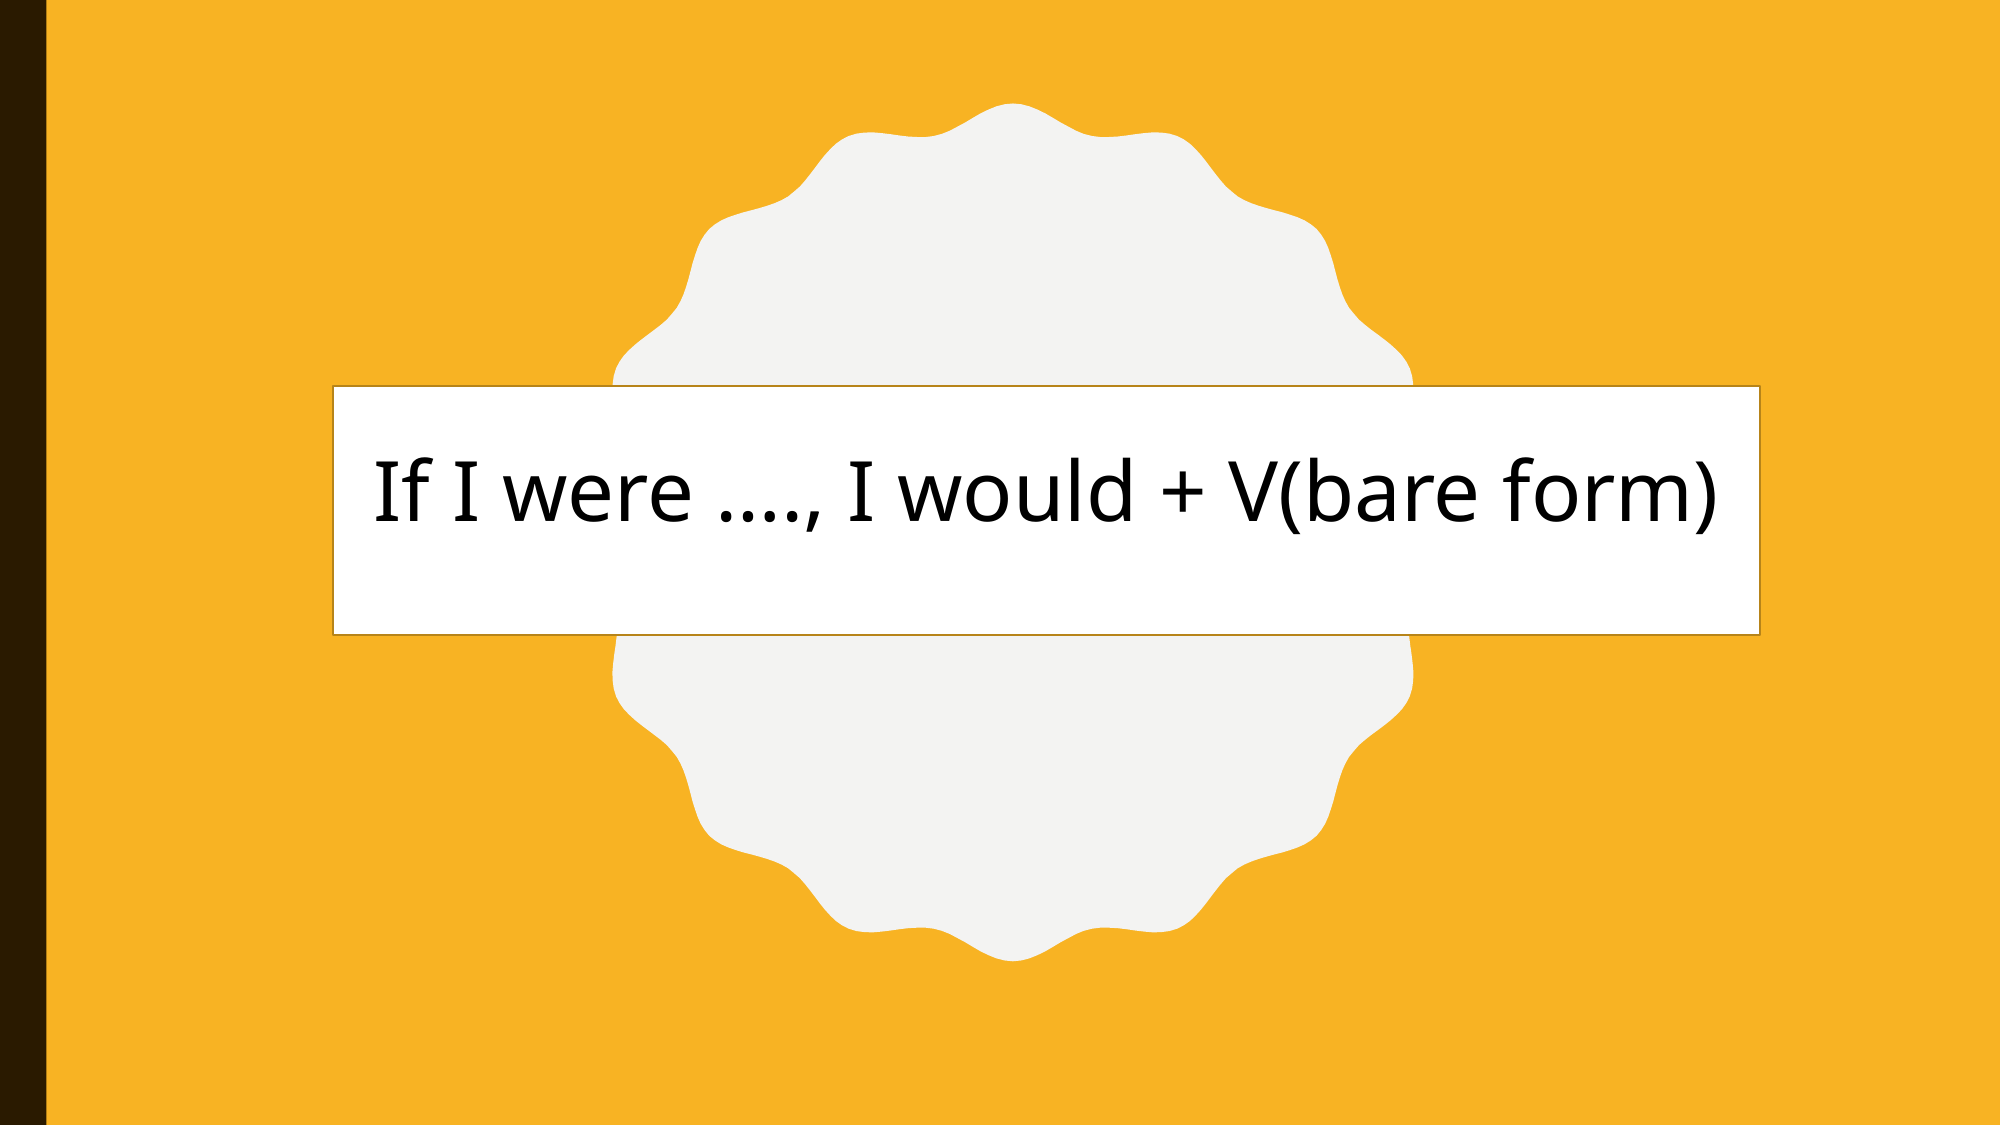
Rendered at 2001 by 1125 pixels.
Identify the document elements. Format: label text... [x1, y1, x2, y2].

text_box If I were …., I would + V(bare form) [332, 385, 1761, 636]
